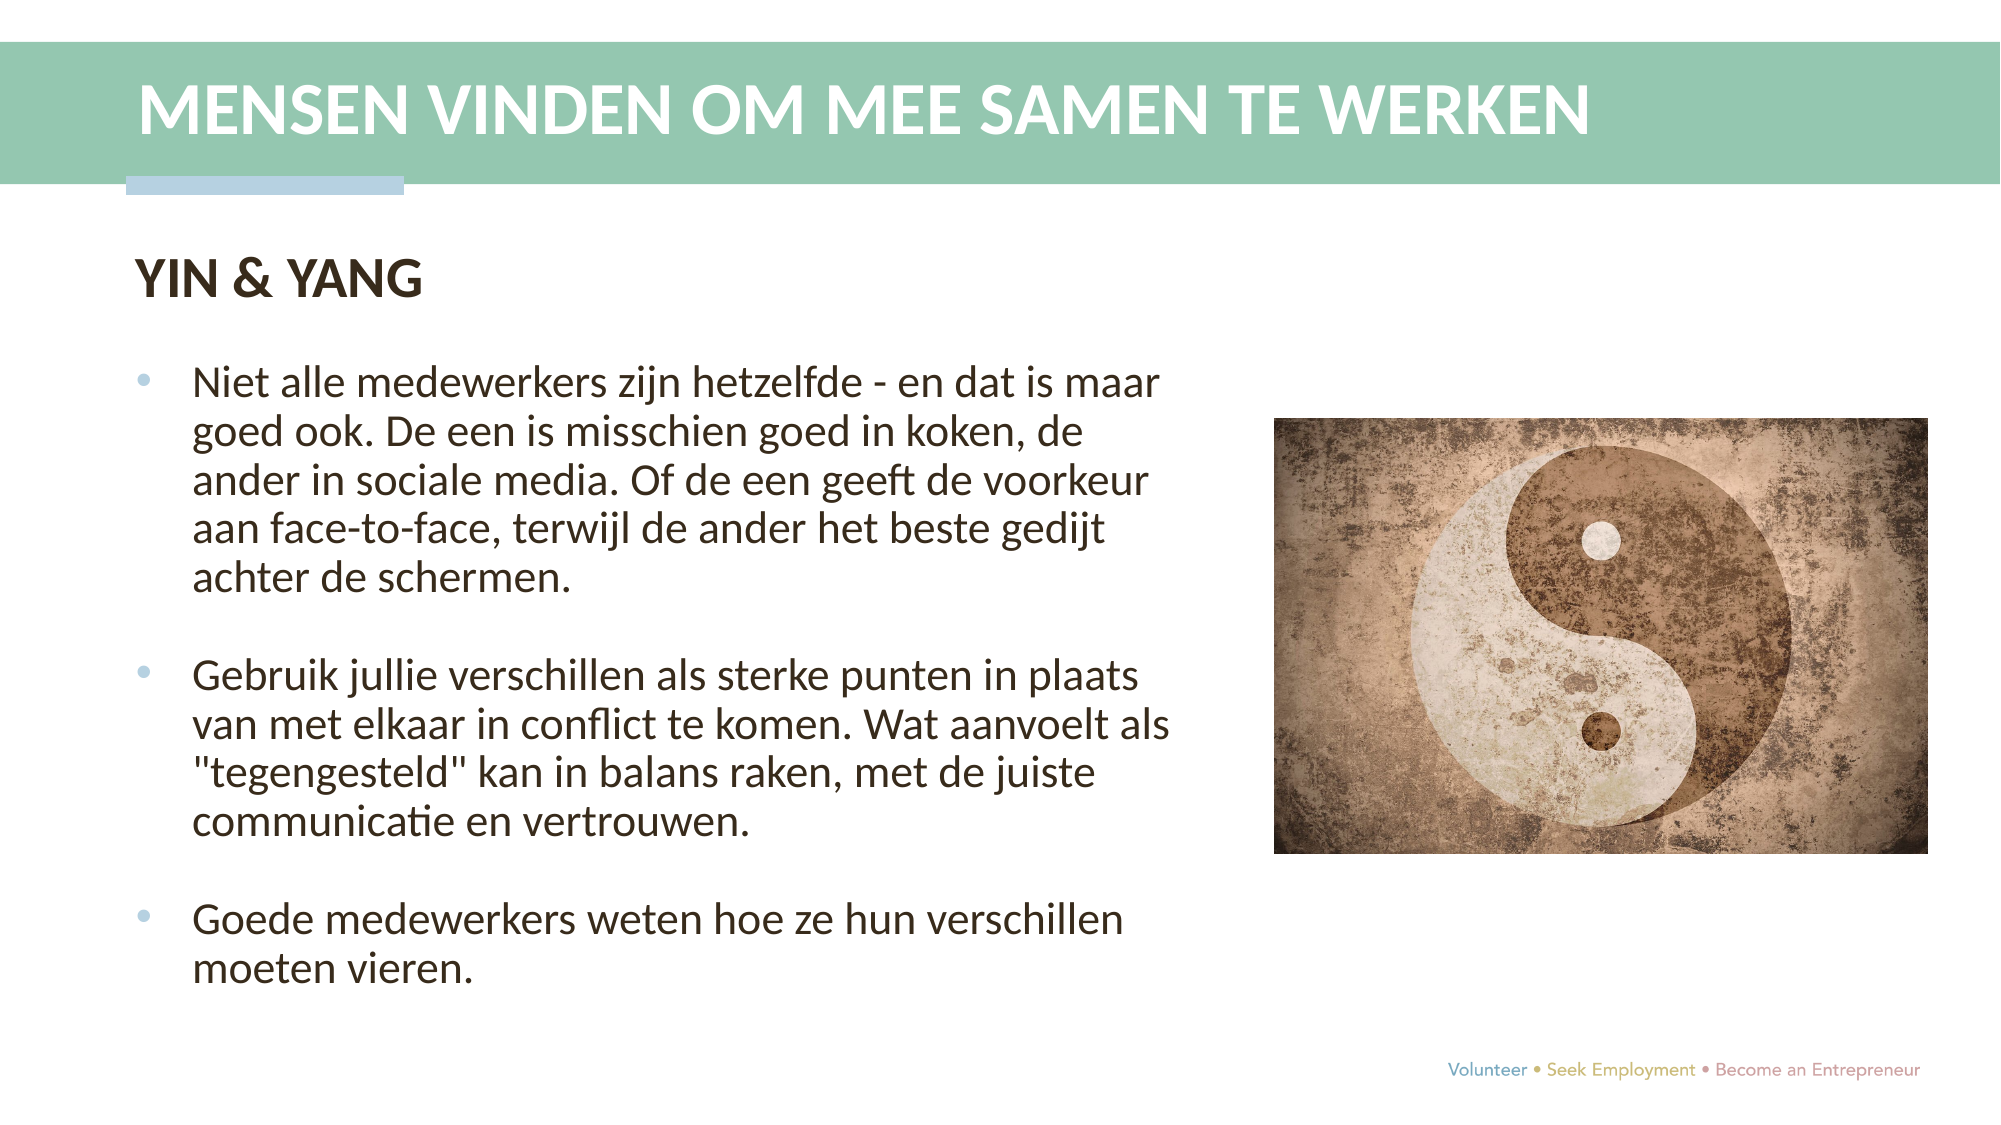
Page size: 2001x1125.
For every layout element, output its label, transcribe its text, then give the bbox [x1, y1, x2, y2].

picture [1274, 418, 1928, 854]
list YIN & YANG Niet alle medewerkers zijn hetzelfde - en dat is maar goed ook. De een is misschien goed in koken, de ander in sociale media. Of de een geeft de voorkeur aan face-to-face, terwijl de ander het beste gedijt achter de schermen. Gebruik jullie verschillen als sterke punten in plaats van met elkaar in conflict te komen. Wat aanvoelt als "tegengesteld" kan in balans raken, met de juiste communicatie en vertrouwen. Goede medewerkers weten hoe ze hun verschillen moeten vieren. [121, 253, 1191, 1020]
picture [1418, 1046, 1971, 1103]
list MENSEN VINDEN OM MEE SAMEN TE WERKEN [123, 51, 1913, 170]
